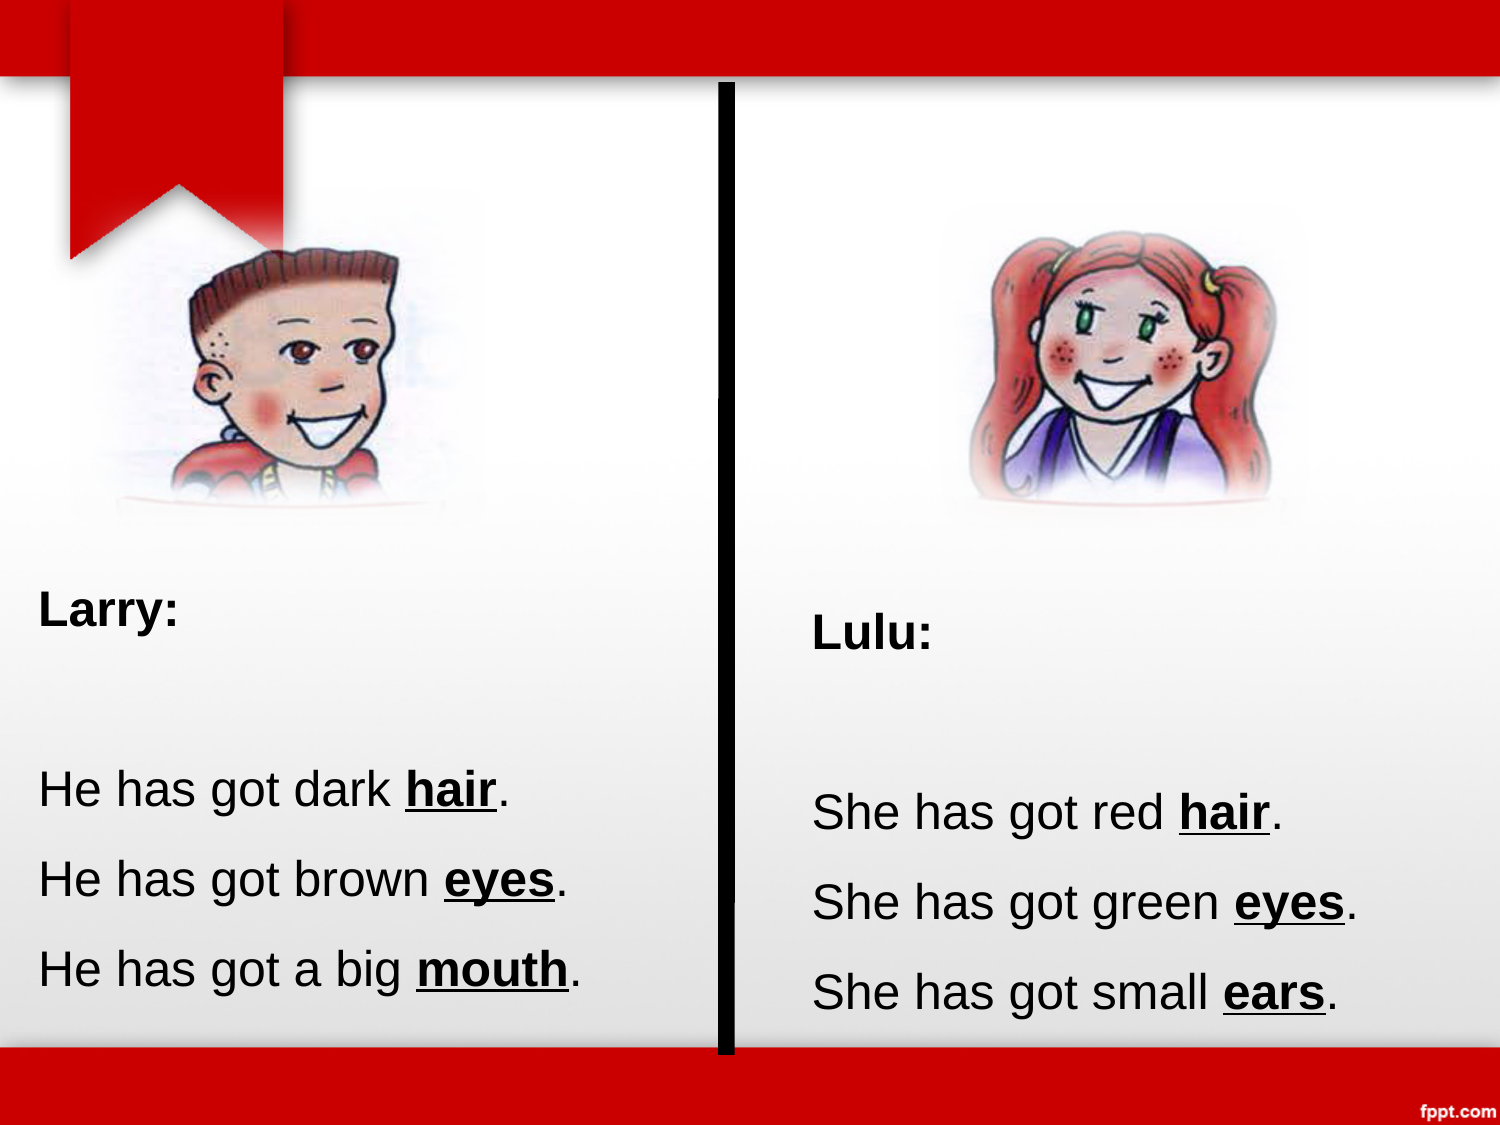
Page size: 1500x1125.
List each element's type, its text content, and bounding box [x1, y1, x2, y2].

text_box Lulu: She has got red hair. She has got green eyes. She has got small ears. [796, 562, 1454, 1028]
picture [0, 0, 1500, 1125]
text_box Larry: He has got dark hair. He has got brown eyes. He has got a big mouth. [23, 538, 680, 1004]
